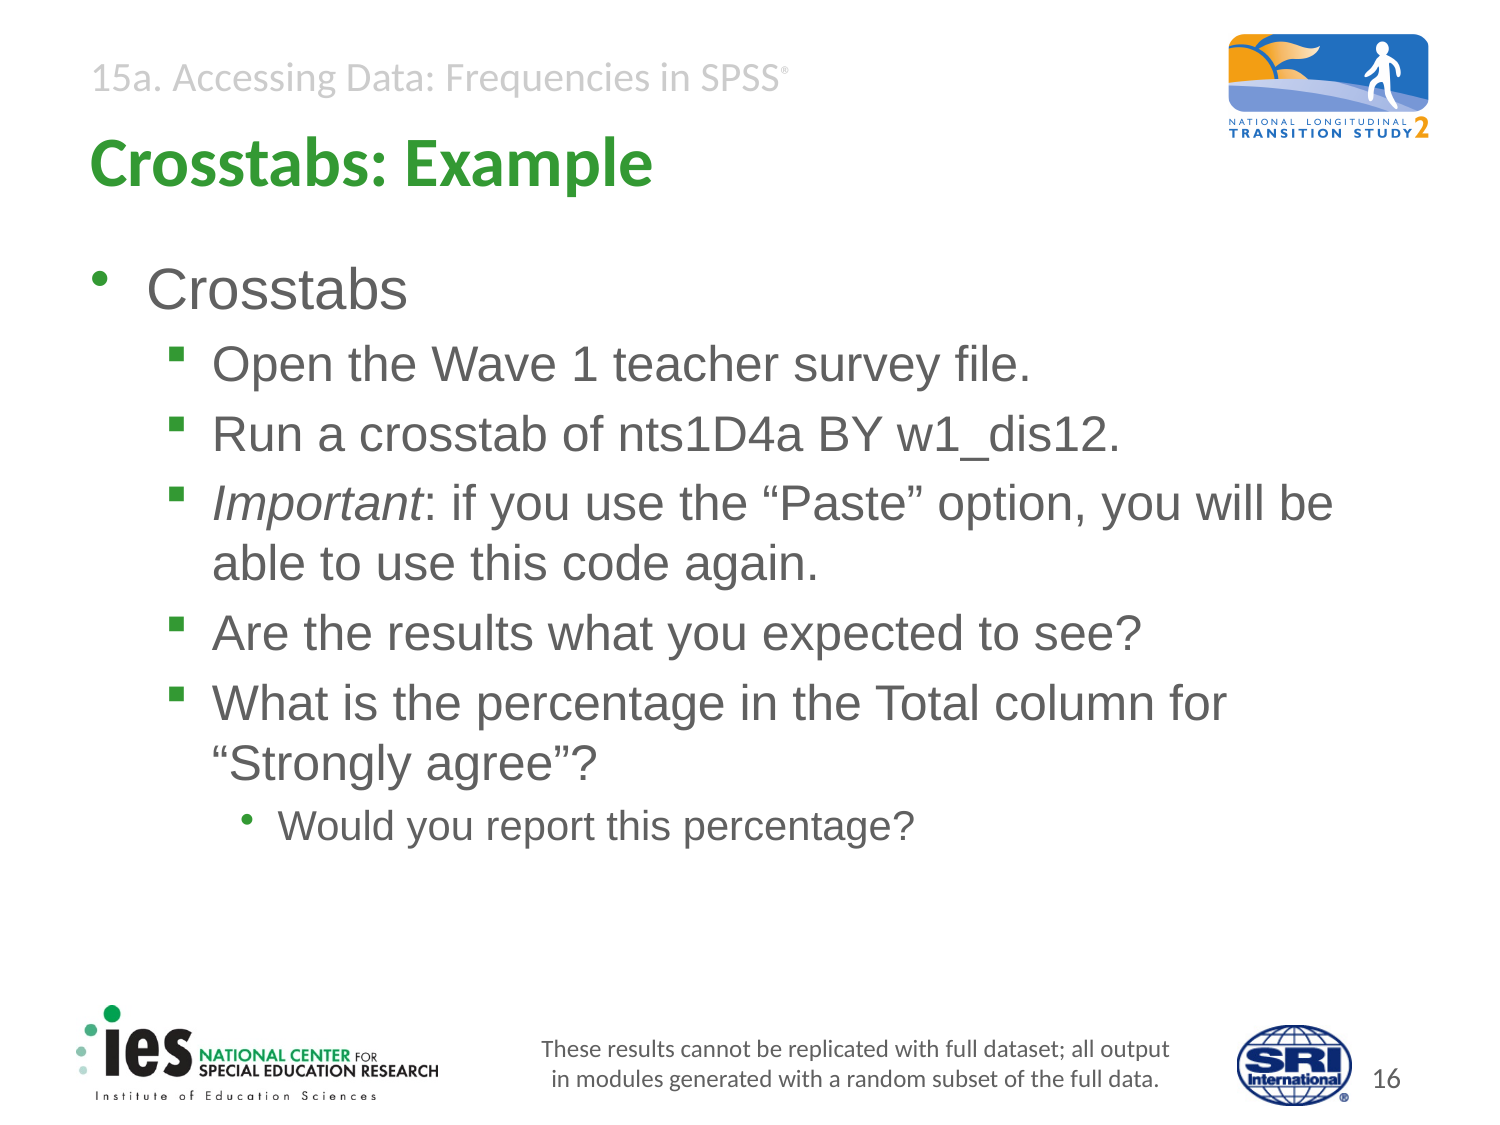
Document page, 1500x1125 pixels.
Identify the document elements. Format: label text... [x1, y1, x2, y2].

list Crosstabs Open the Wave 1 teacher survey file. Run a crosstab of nts1D4a BY w1_dis12. Important: if you use the “Paste” option, you will be able to use this code again. Are the results what you expected to see? What is the percentage in the Total column for “Strongly agree”? Would you report this percentage? [74, 243, 1426, 987]
slide_number 15 [1312, 1051, 1417, 1125]
footer These results cannot be replicated with full dataset; all output in modules generated with a random subset of the full data. [437, 1024, 1276, 1104]
picture [1237, 1025, 1352, 1106]
title Crosstabs: Example [74, 90, 1426, 226]
picture [76, 1005, 438, 1100]
